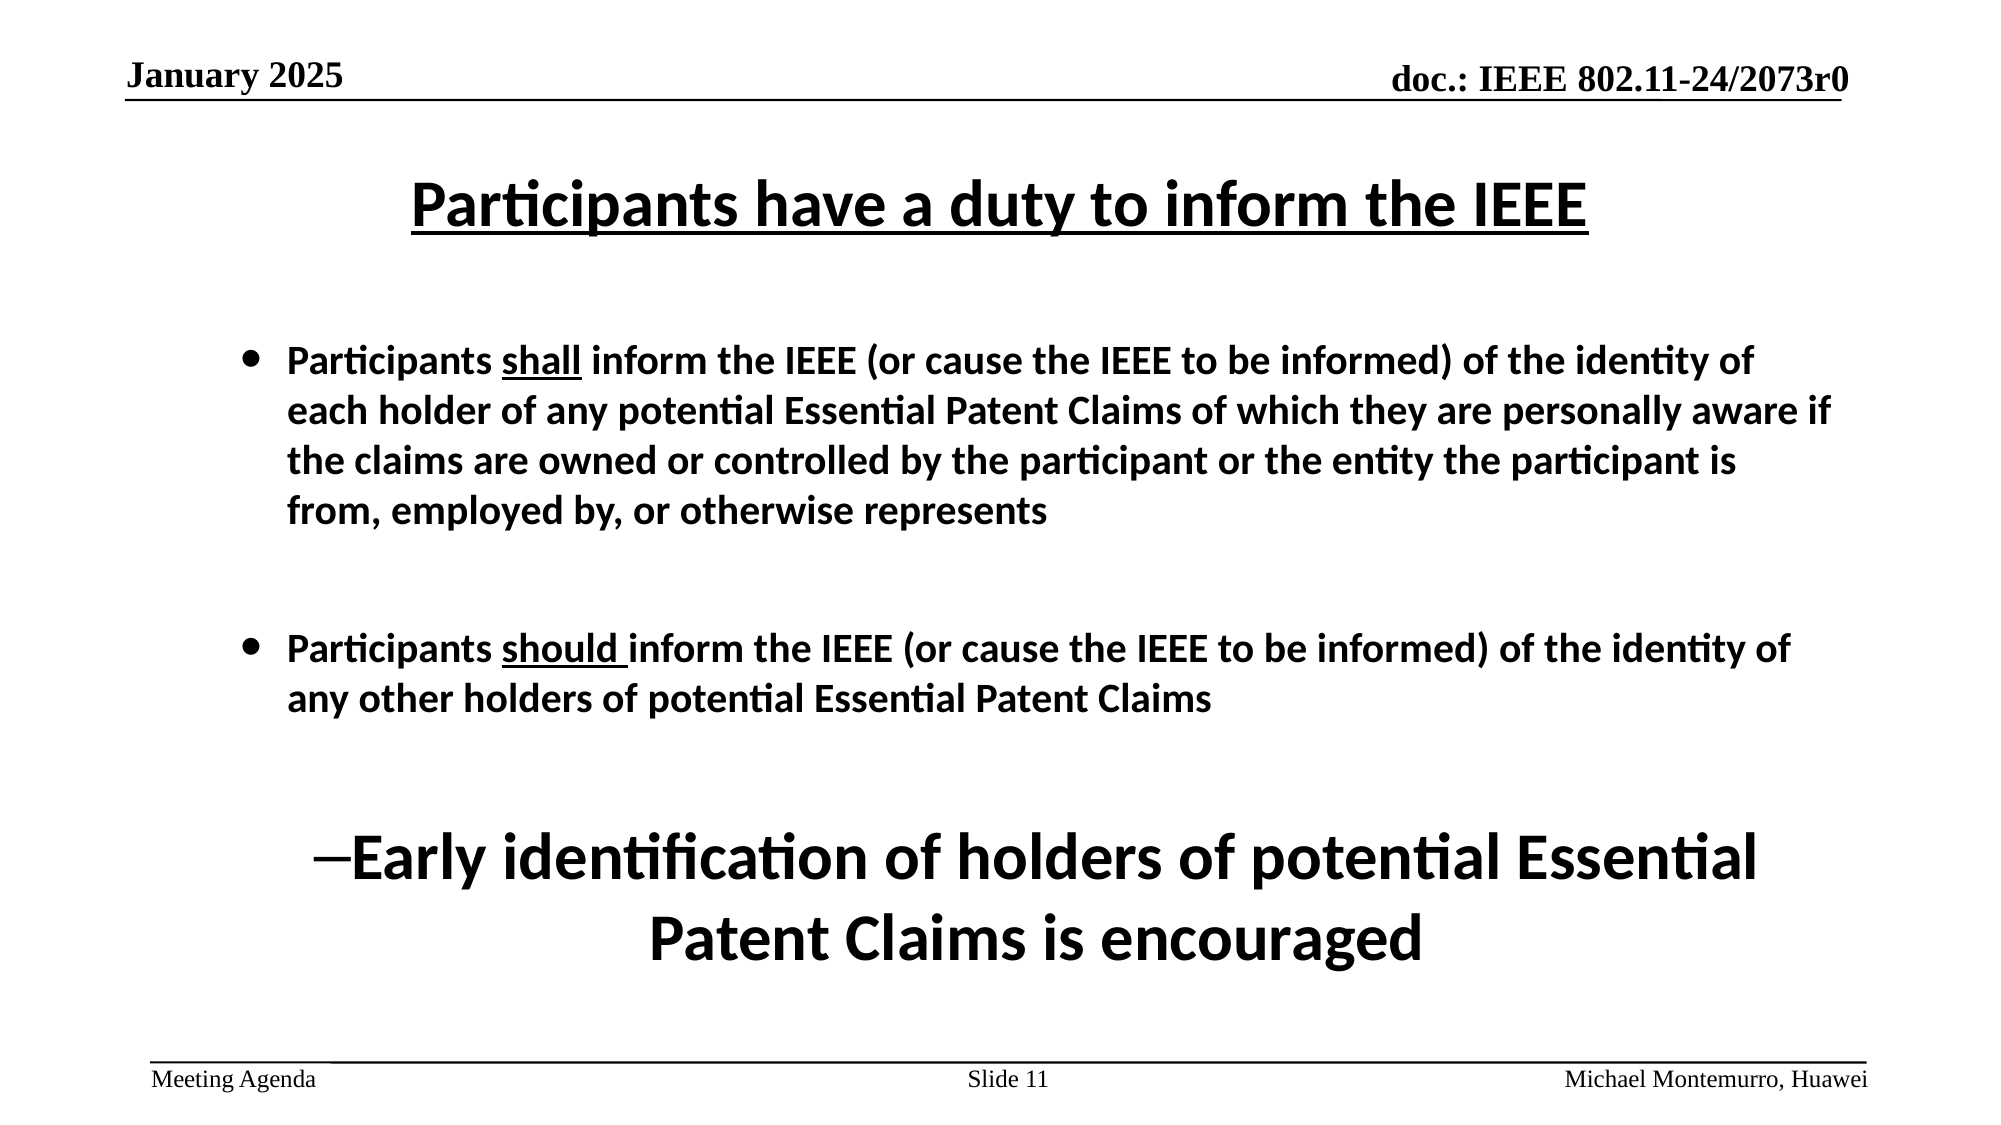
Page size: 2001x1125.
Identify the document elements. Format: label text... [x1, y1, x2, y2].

title Participants have a duty to inform the IEEE [150, 112, 1850, 288]
footer Michael Montemurro, Huawei [1266, 1061, 1869, 1093]
list Participants shall inform the IEEE (or cause the IEEE to be informed) of the identity of each holder of any potential Essential Patent Claims of which they are personally aware if the claims are owned or controlled by the participant or the entity the participant is from, employed by, or otherwise represents Participants should inform the IEEE (or cause the IEEE to be informed) of the identity of any other holders of potential Essential Patent Claims Early identification of holders of potential Essential Patent Claims is encouraged [150, 324, 1850, 1000]
slide_number Slide 11 [964, 1061, 1053, 1093]
